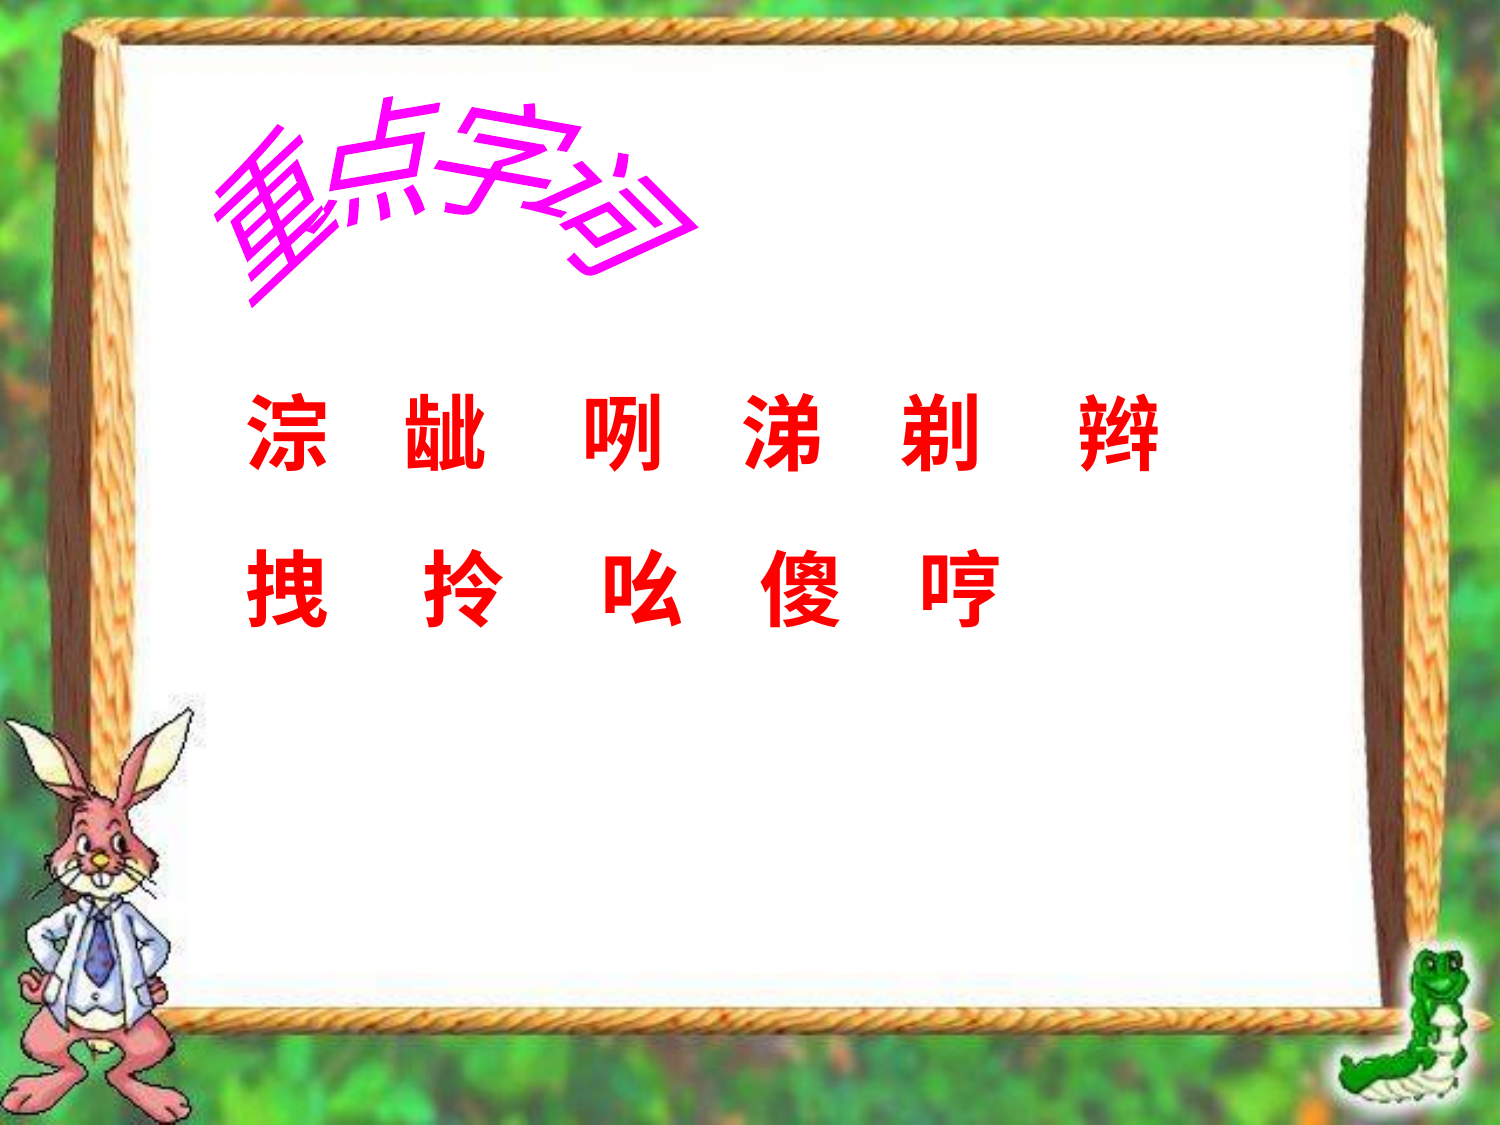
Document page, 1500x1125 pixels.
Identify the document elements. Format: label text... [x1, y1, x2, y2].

text_box 淙 龇 咧 涕 剃 辫 [230, 373, 1353, 489]
text_box 拽 拎 吆 傻 哼 [230, 529, 1294, 644]
picture [0, 0, 1500, 1125]
